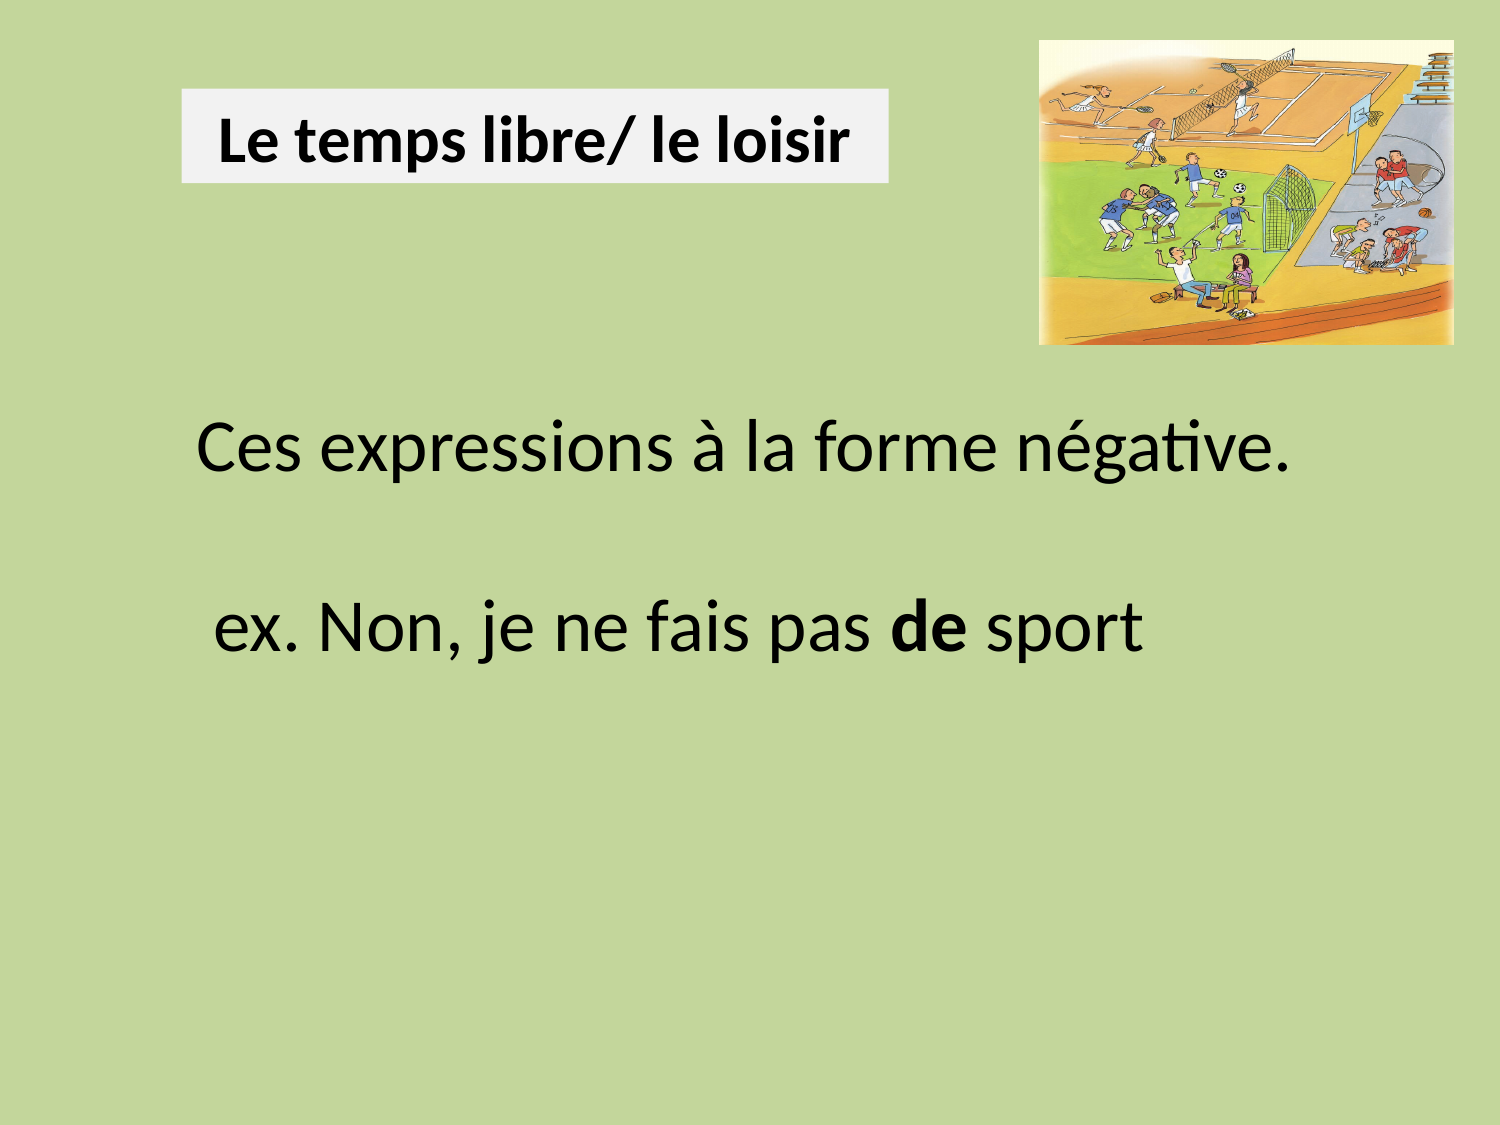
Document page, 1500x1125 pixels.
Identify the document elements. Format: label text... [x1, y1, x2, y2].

text_box Le temps libre/ le loisir [181, 88, 889, 184]
text_box Ces expressions à la forme négative. ex. Non, je ne fais pas de sport [181, 299, 1351, 674]
picture [1039, 40, 1454, 345]
